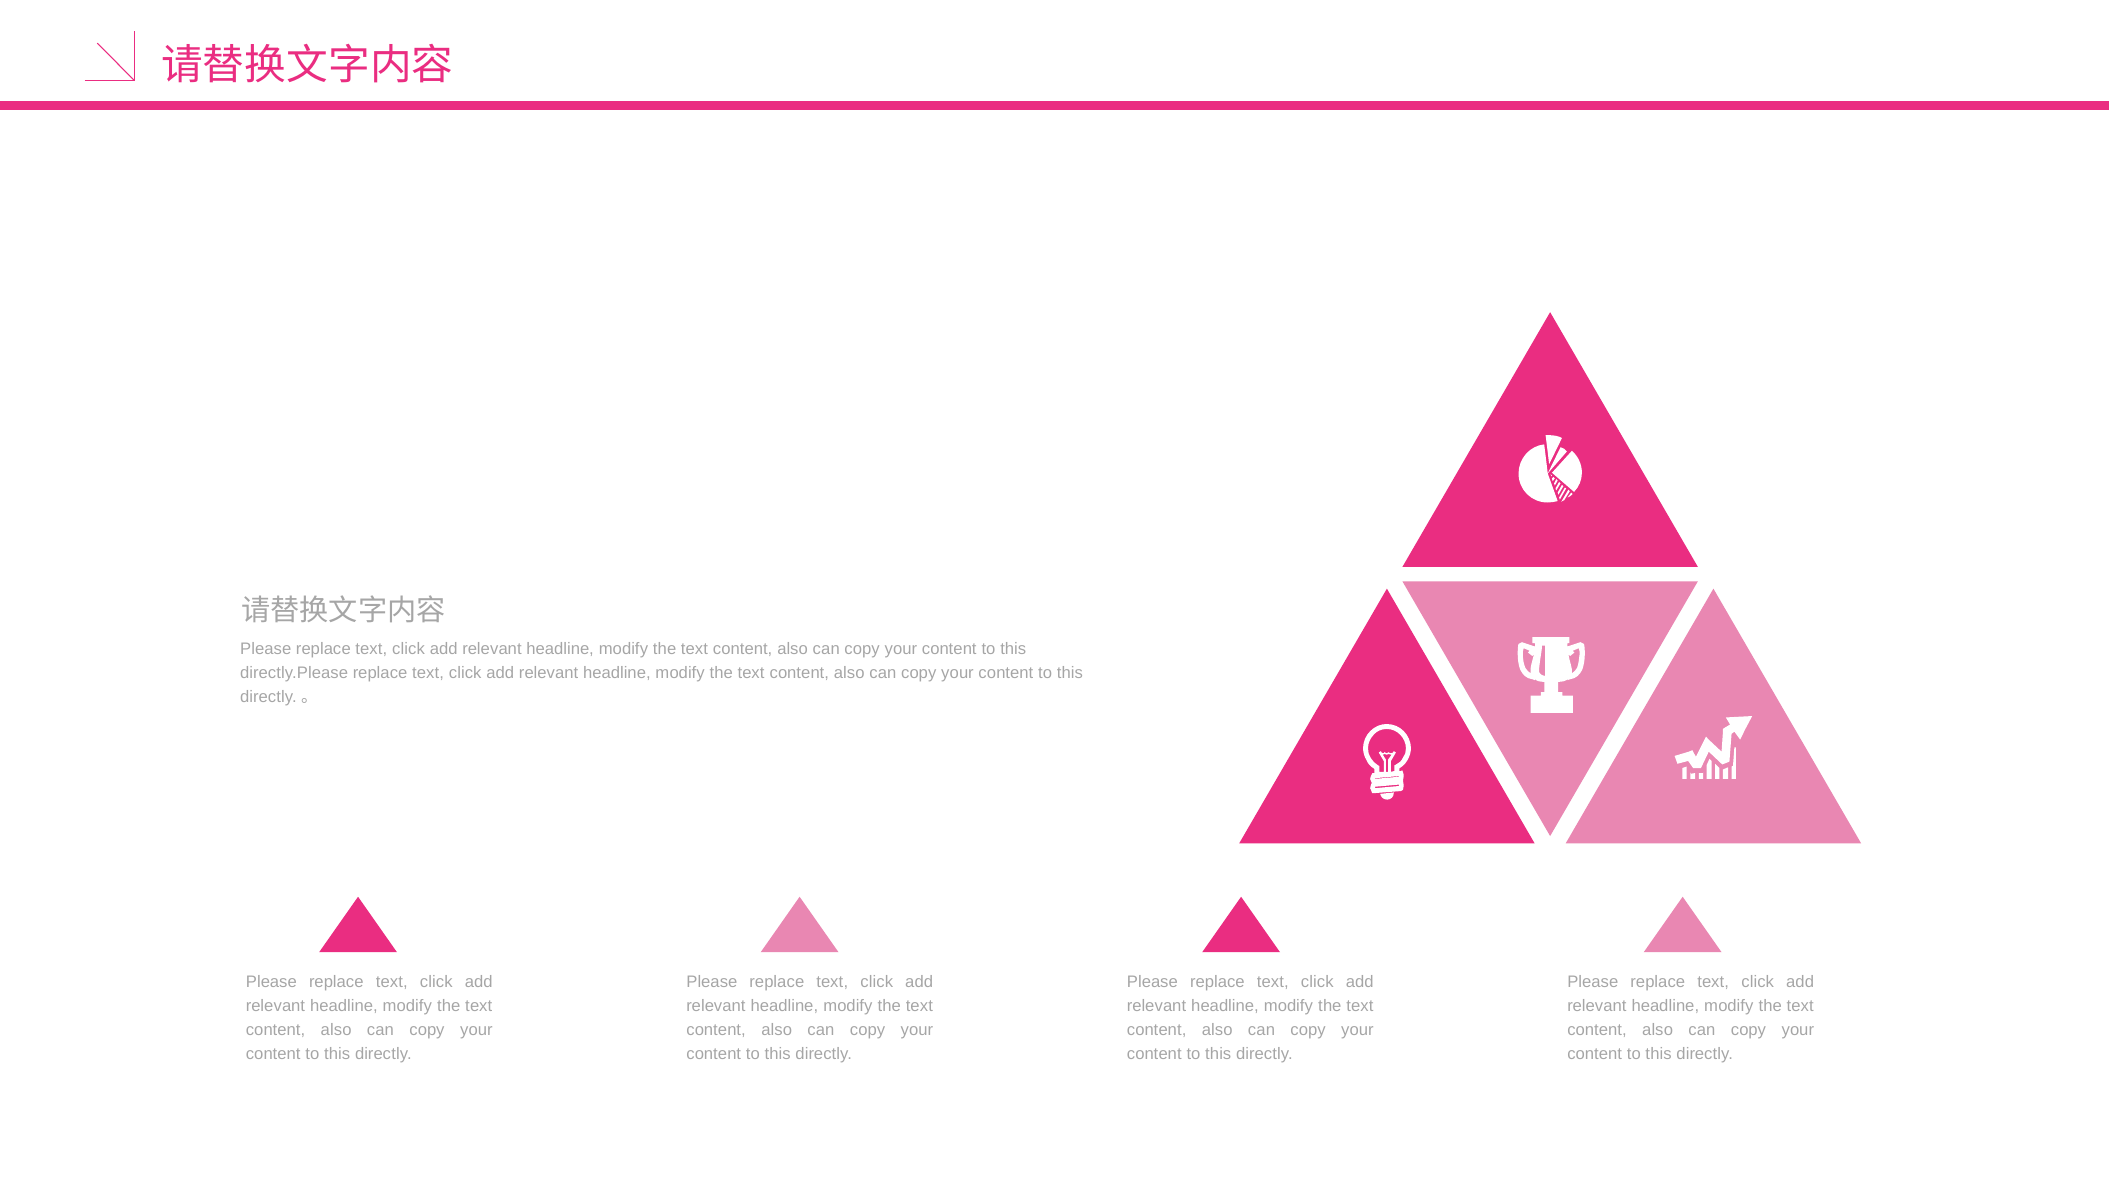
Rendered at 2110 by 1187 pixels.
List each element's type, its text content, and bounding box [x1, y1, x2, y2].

text_box [758, 894, 841, 954]
text_box Please replace text, click add relevant headline, modify the text content, also can copy your content to this directly.Please replace text, click add relevant headline, modify the text content, also can copy your content to this directly.。 [225, 626, 1143, 713]
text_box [1402, 312, 1698, 567]
text_box Please replace text, click add relevant headline, modify the text content, also can copy your content to this directly. [1112, 959, 1389, 1070]
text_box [1565, 588, 1862, 844]
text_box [1402, 581, 1698, 837]
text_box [1239, 588, 1535, 844]
text_box 请替换文字内容 [145, 22, 500, 94]
text_box [1641, 894, 1724, 954]
text_box [317, 894, 399, 954]
text_box 请替换文字内容 [226, 577, 461, 626]
text_box Please replace text, click add relevant headline, modify the text content, also can copy your content to this directly. [231, 959, 508, 1070]
text_box Please replace text, click add relevant headline, modify the text content, also can copy your content to this directly. [1552, 959, 1830, 1070]
text_box [1200, 894, 1283, 954]
text_box Please replace text, click add relevant headline, modify the text content, also can copy your content to this directly. [671, 959, 949, 1070]
